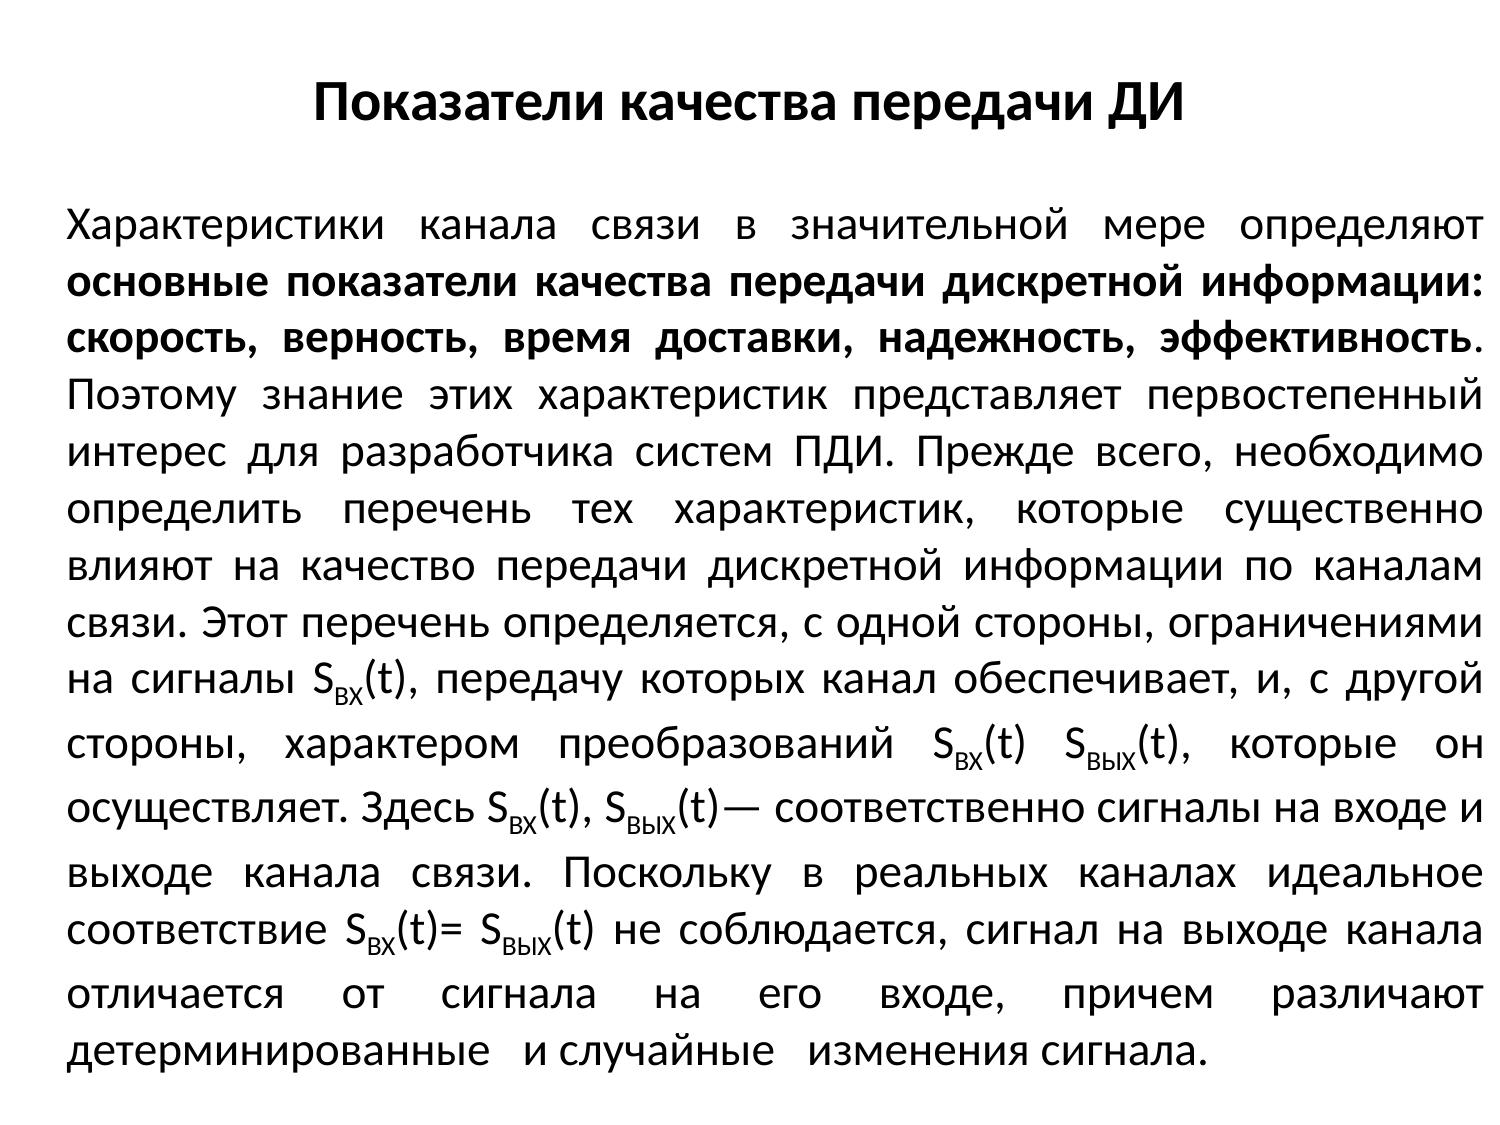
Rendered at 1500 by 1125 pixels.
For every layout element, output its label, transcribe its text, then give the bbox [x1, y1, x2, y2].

list Характеристики канала связи в значительной мере определяют основные показатели качества передачи дискретной информации: скорость, верность, время доставки, надежность, эффективность. Поэтому знание этих характеристик представляет первостепенный интерес для разработчика систем ПДИ. Прежде всего, необходимо определить перечень тех характеристик, которые существенно влияют на качество передачи дискретной информации по каналам связи. Этот перечень определяется, с одной стороны, ограничениями на сигналы SBХ(t), передачу которых канал обеспечивает, и, с другой стороны, характером преобразований SBX(t) SBЫХ(t), которые он осуществляет. Здесь SBX(t), SBЫХ(t)— соответственно сигналы на входе и выходе канала связи. Поскольку в реальных каналах идеальное соответствие SBX(t)= SBЫХ(t) не соблюдается, сигнал на выходе канала отличается от сигнала на его входе, причем различают детерминированные и случайные изменения сигнала. [0, 184, 1500, 1125]
title Показатели качества передачи ДИ [75, 45, 1425, 149]
